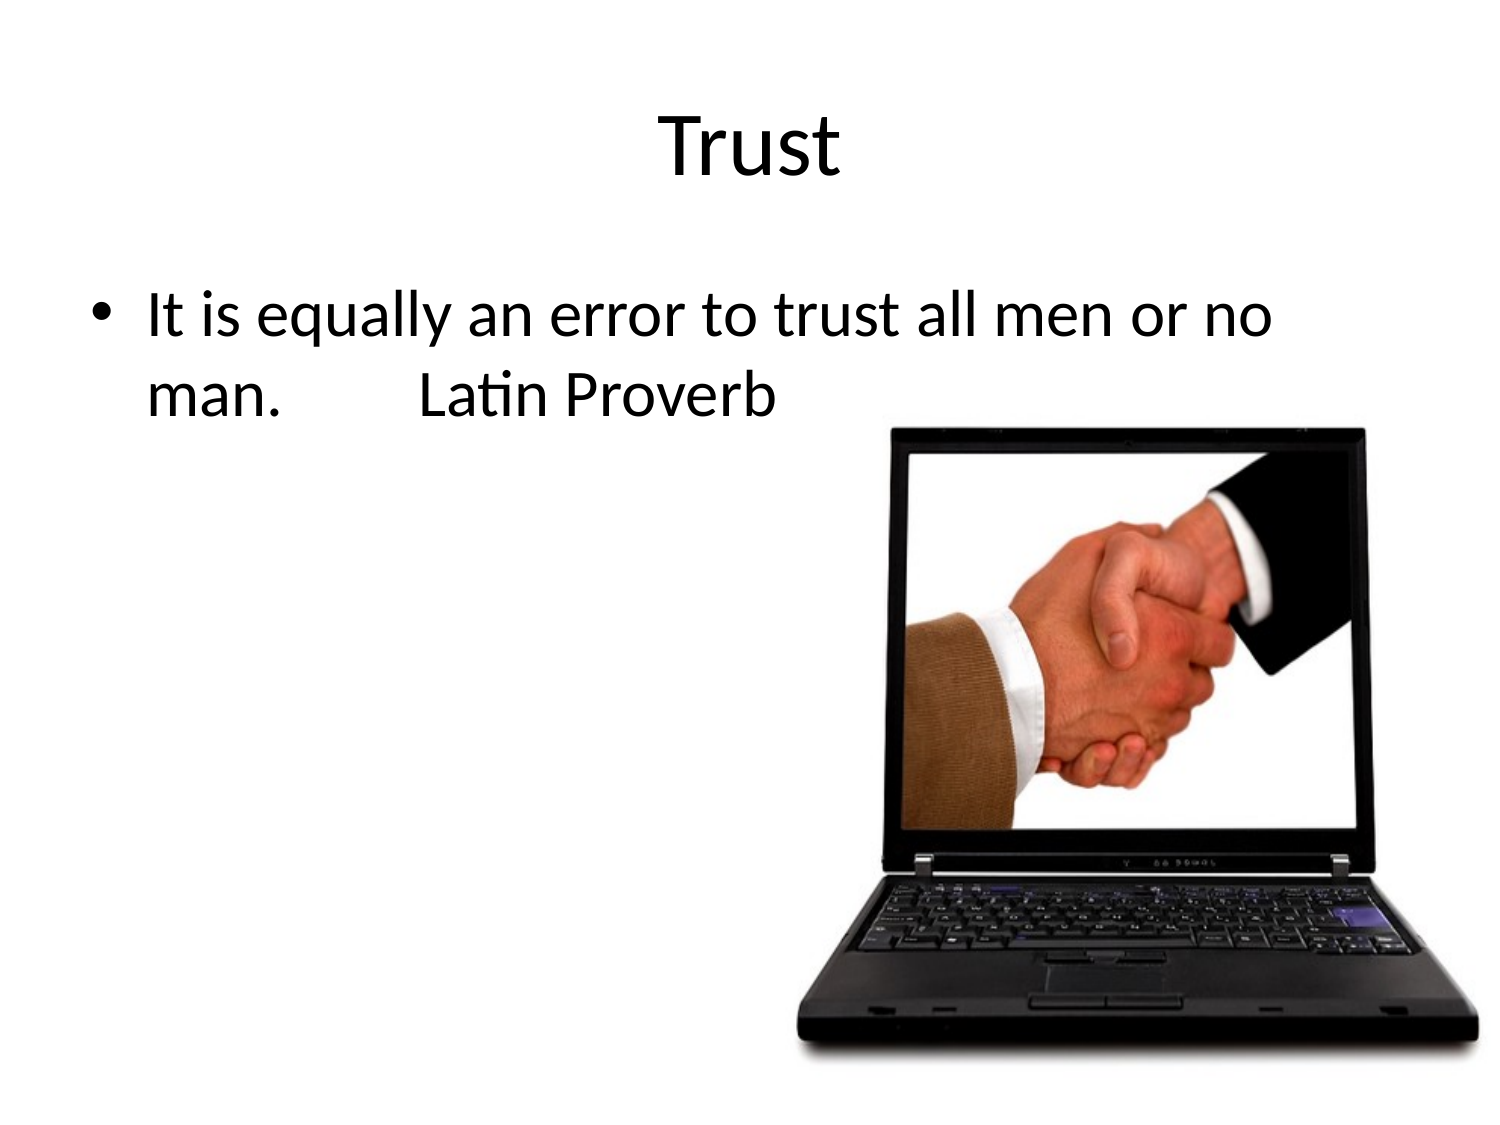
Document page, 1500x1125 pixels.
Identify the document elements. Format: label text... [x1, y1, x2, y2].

list It is equally an error to trust all men or no man. Latin Proverb [75, 262, 1425, 1005]
picture [774, 387, 1500, 1084]
title Trust [75, 45, 1425, 233]
